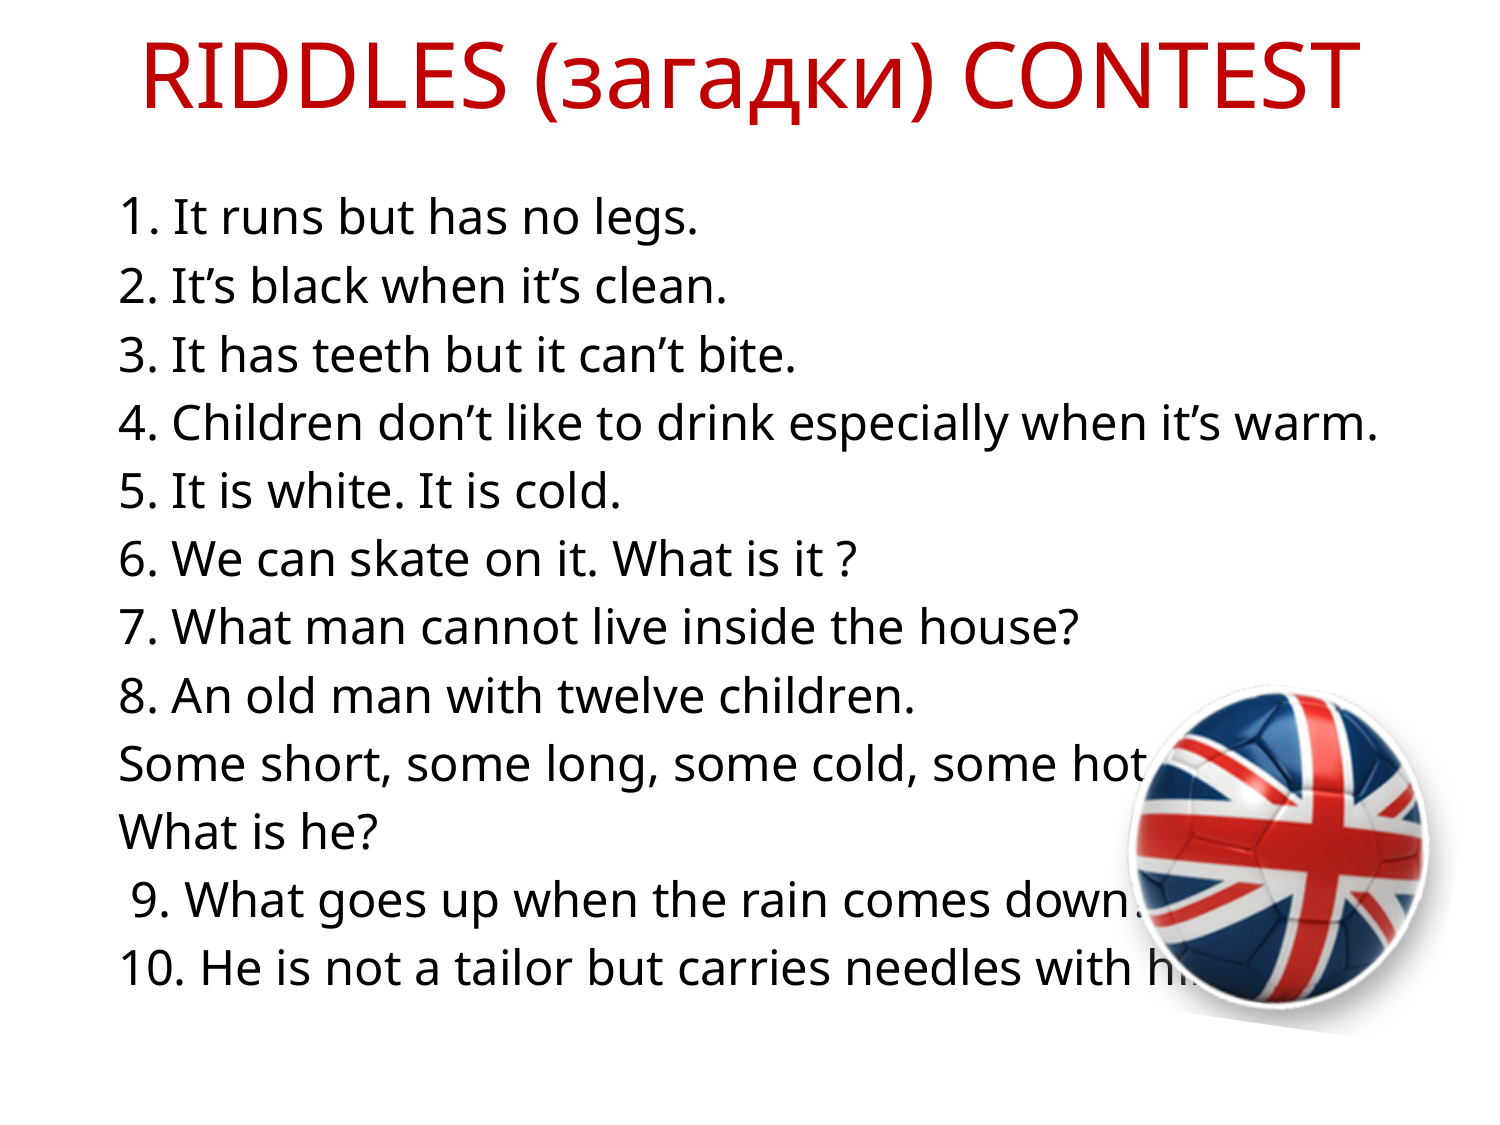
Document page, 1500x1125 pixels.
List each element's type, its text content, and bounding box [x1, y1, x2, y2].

picture [1082, 663, 1479, 1048]
title RIDDLES (загадки) CONTEST [103, 0, 1397, 144]
list 1. It runs but has no legs. 2. It’s black when it’s clean. 3. It has teeth but it can’t bite. 4. Children don’t like to drink especially when it’s warm. 5. It is white. It is cold. 6. We can skate on it. What is it ? 7. What man cannot live inside the house? 8. An old man with twelve children. Some short, some long, some cold, some hot. What is he? 9. What goes up when the rain comes down? 10. He is not a tailor but carries needles with him. [103, 175, 1397, 1014]
